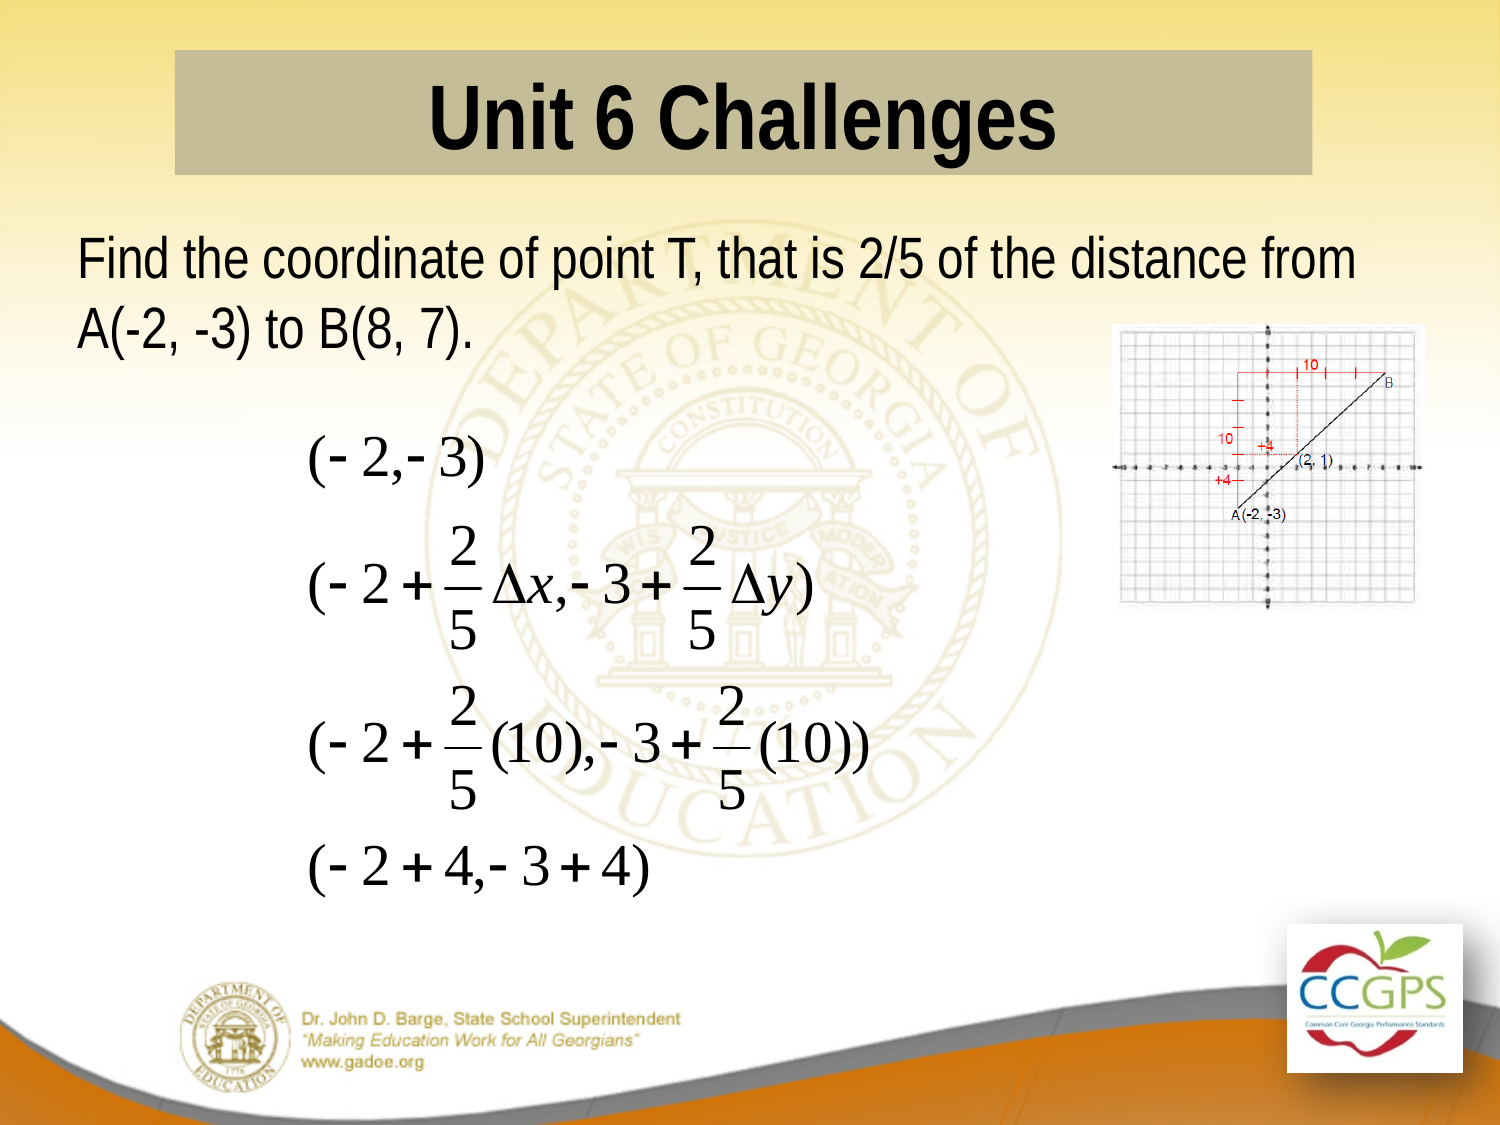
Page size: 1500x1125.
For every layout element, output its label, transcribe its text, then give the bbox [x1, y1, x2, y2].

subtitle Find the coordinate of point T, that is 2/5 of the distance from A(-2, -3) to B(8, 7). [62, 212, 1438, 926]
text_box Unit 6 Challenges [174, 50, 1313, 175]
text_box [299, 423, 884, 910]
picture [0, 0, 1500, 1125]
